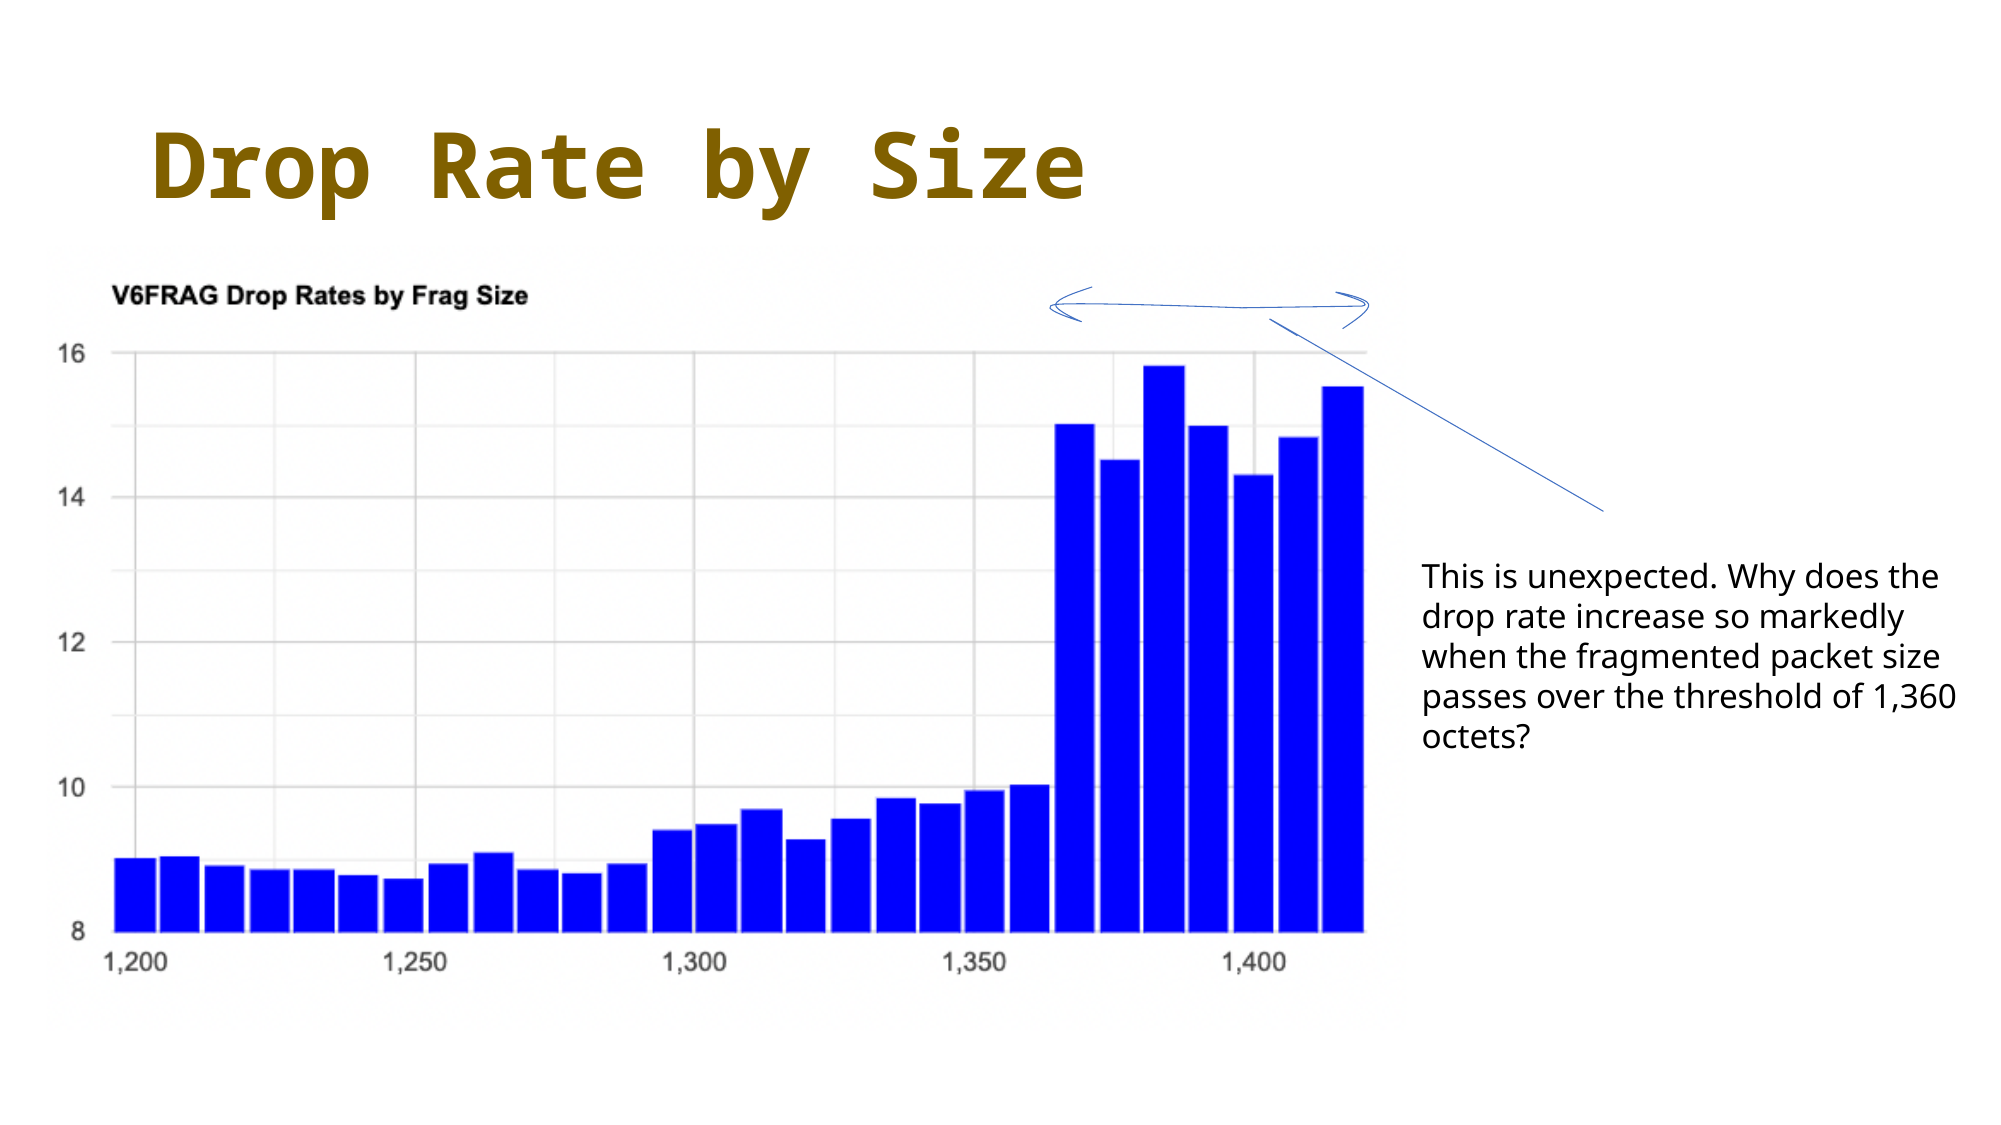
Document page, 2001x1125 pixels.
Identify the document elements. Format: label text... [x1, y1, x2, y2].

picture [46, 245, 1407, 1031]
title Drop Rate by Size [137, 59, 1863, 278]
text_box This is unexpected. Why does the drop rate increase so markedly when the fragmented packet size passes over the threshold of 1,360 octets? [1407, 547, 1976, 763]
